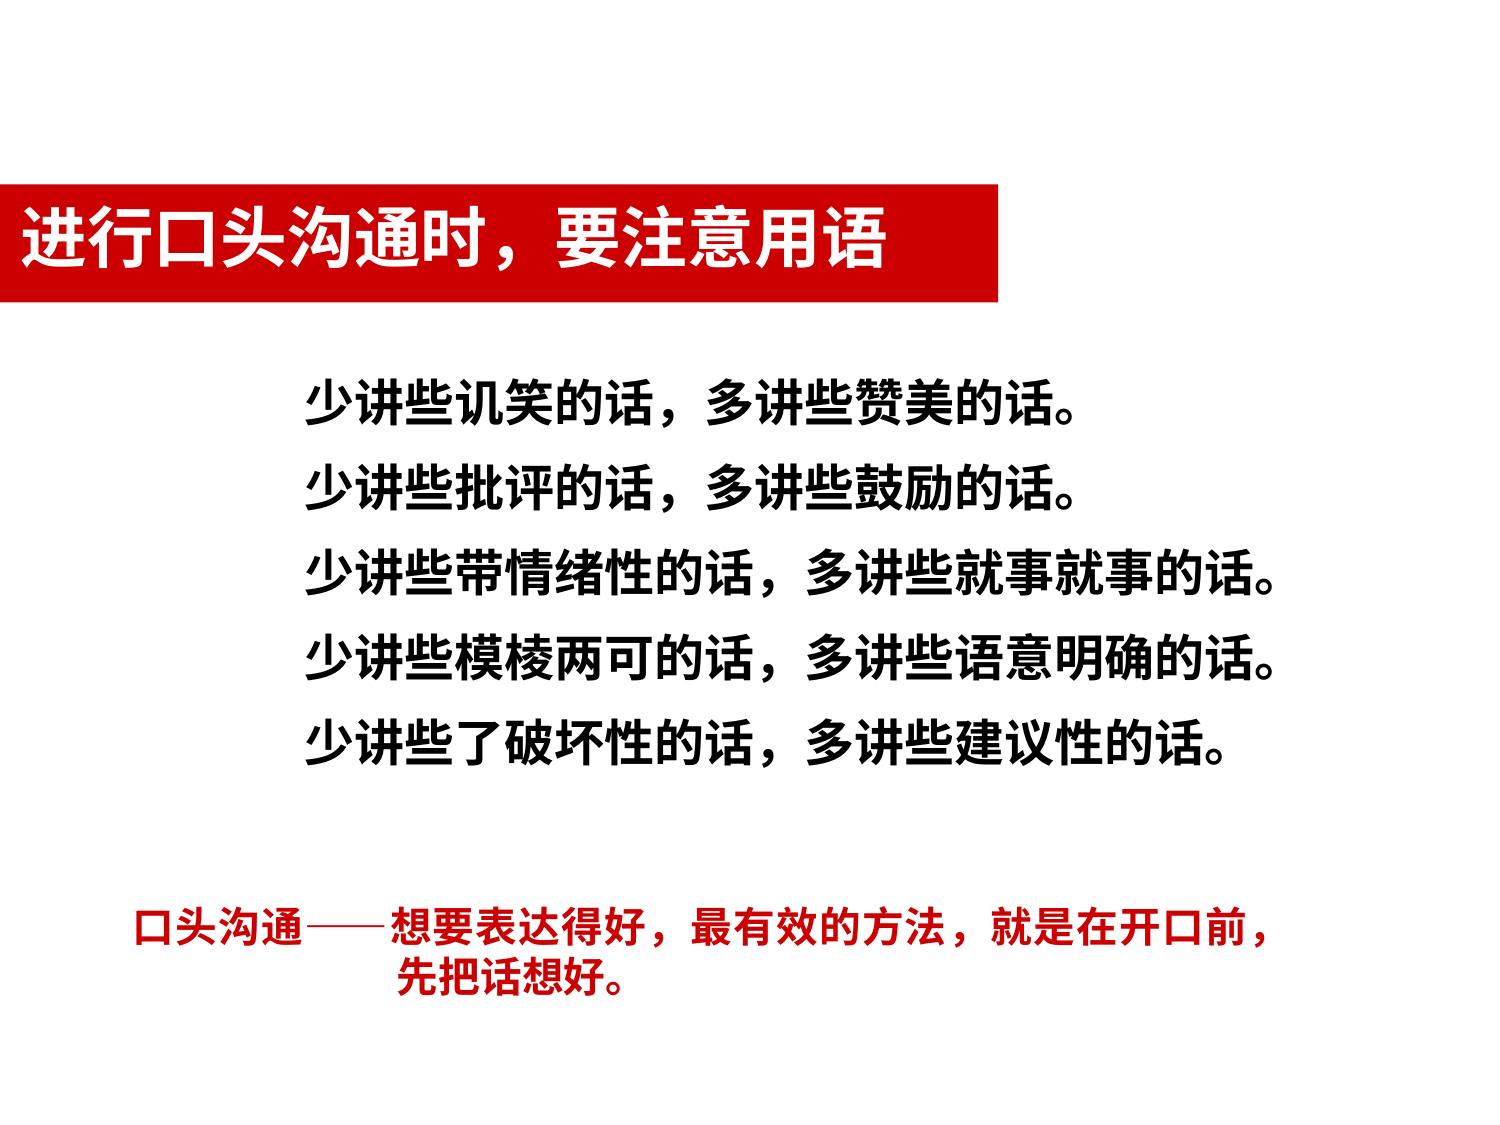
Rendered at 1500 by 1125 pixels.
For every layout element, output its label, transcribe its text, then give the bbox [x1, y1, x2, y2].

text_box 口头沟通——想要表达得好，最有效的方法，就是在开口前，先把话想好。 [117, 893, 1306, 1008]
text_box 少讲些讥笑的话，多讲些赞美的话。 少讲些批评的话，多讲些鼓励的话。 少讲些带情绪性的话，多讲些就事就事的话。 少讲些模棱两可的话，多讲些语意明确的话。 少讲些了破坏性的话，多讲些建议性的话。 [289, 364, 1364, 779]
title 进行口头沟通时，要注意用语 [5, 188, 1004, 315]
text_box [0, 184, 999, 303]
